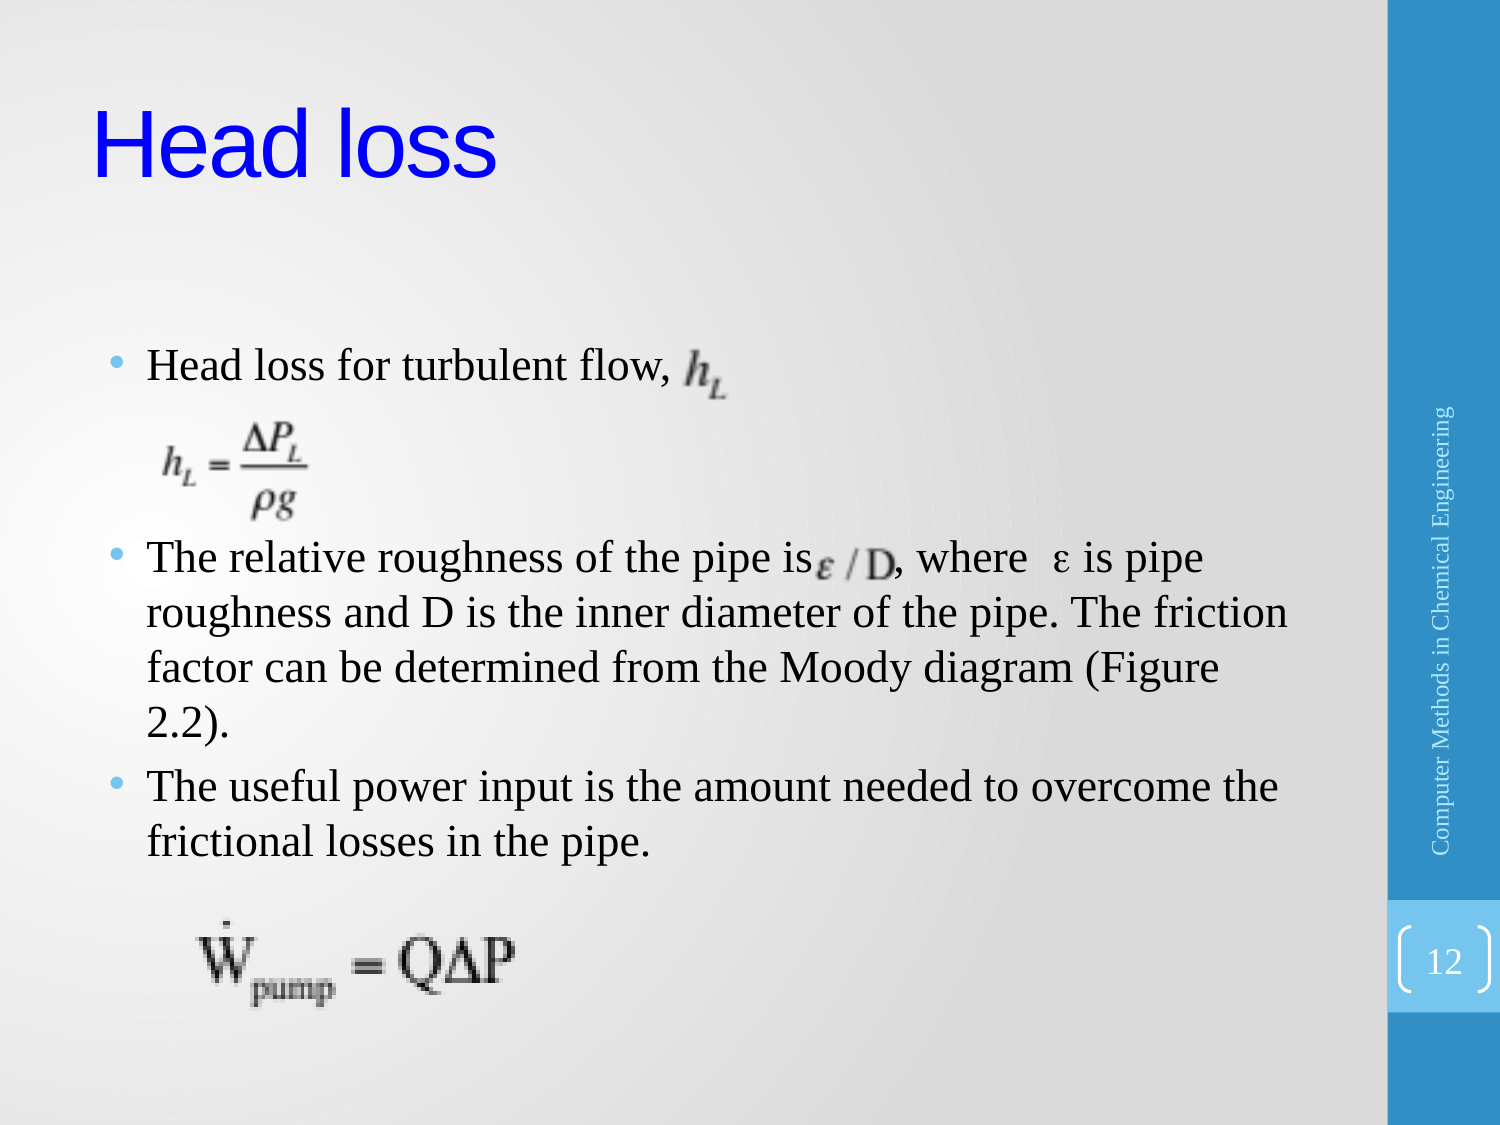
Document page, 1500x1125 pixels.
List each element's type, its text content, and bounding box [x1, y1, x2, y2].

footer Computer Methods in Chemical Engineering [1408, 391, 1469, 889]
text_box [810, 541, 899, 596]
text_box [188, 909, 520, 1012]
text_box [157, 409, 314, 525]
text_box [677, 340, 734, 405]
list Head loss for turbulent flow, The relative roughness of the pipe is , where  is pipe roughness and D is the inner diameter of the pipe. The friction factor can be determined from the Moody diagram (Figure 2.2). The useful power input is the amount needed to overcome the frictional losses in the pipe. [75, 262, 1325, 1050]
slide_number 12 [1397, 925, 1492, 994]
title Head loss [75, 45, 1325, 233]
